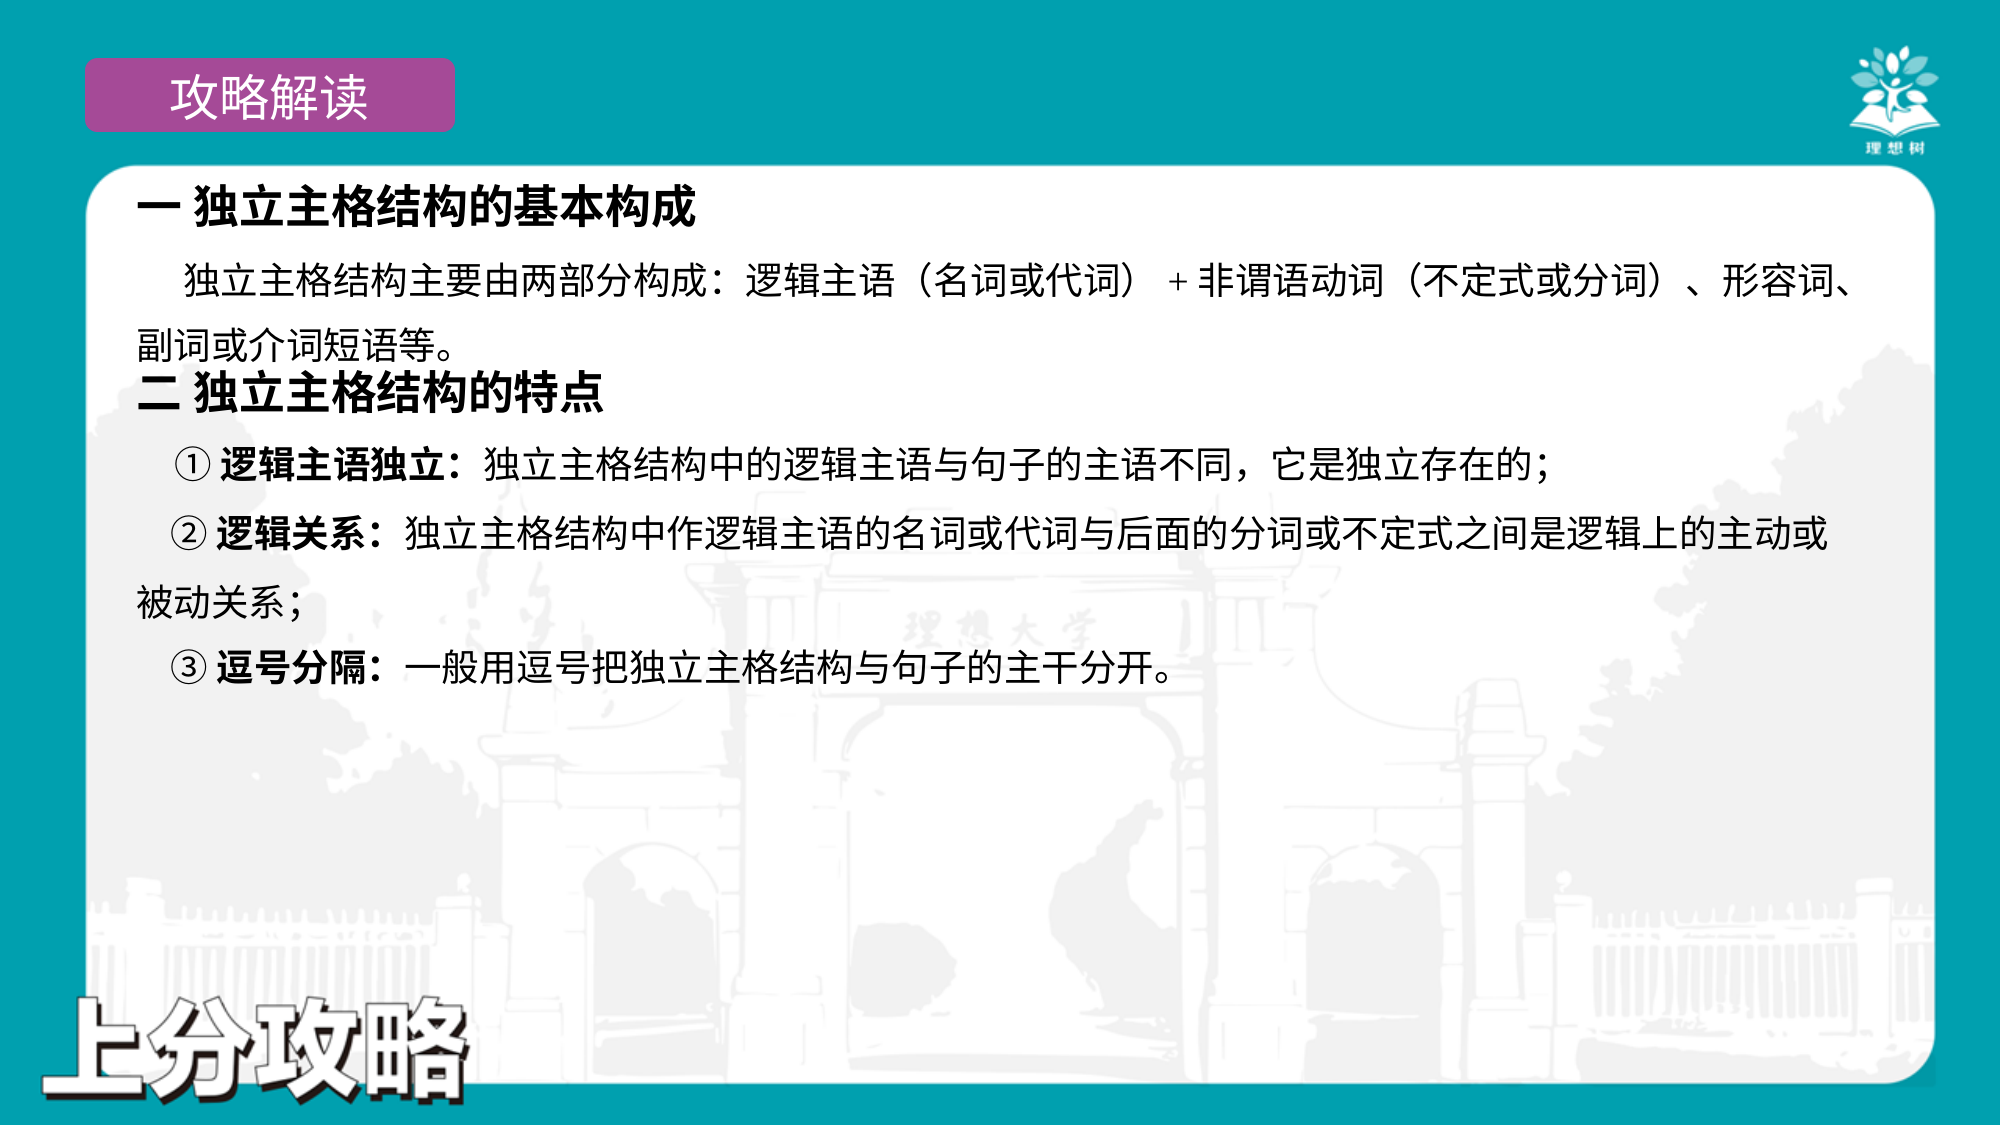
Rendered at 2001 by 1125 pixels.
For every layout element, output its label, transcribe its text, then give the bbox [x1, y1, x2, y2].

text_box ①逻辑主语独立：独立主格结构中的逻辑主语与句子的主语不同，它是独立存在的； ②逻辑关系：独立主格结构中作逻辑主语的名词或代词与后面的分词或不定式之间是逻辑上的主动或 被动关系； ③逗号分隔：一般用逗号把独立主格结构与句子的主干分开。 [136, 417, 1865, 682]
text_box 一 独立主格结构的基本构成 [136, 176, 1865, 232]
text_box 二 独立主格结构的特点 [136, 361, 1865, 417]
text_box 独立主格结构主要由两部分构成：逻辑主语（名词或代词）+非谓语动词（不定式或分词）、形容词、 副词或介词短语等。 [136, 233, 1865, 361]
picture [0, 0, 2000, 1125]
